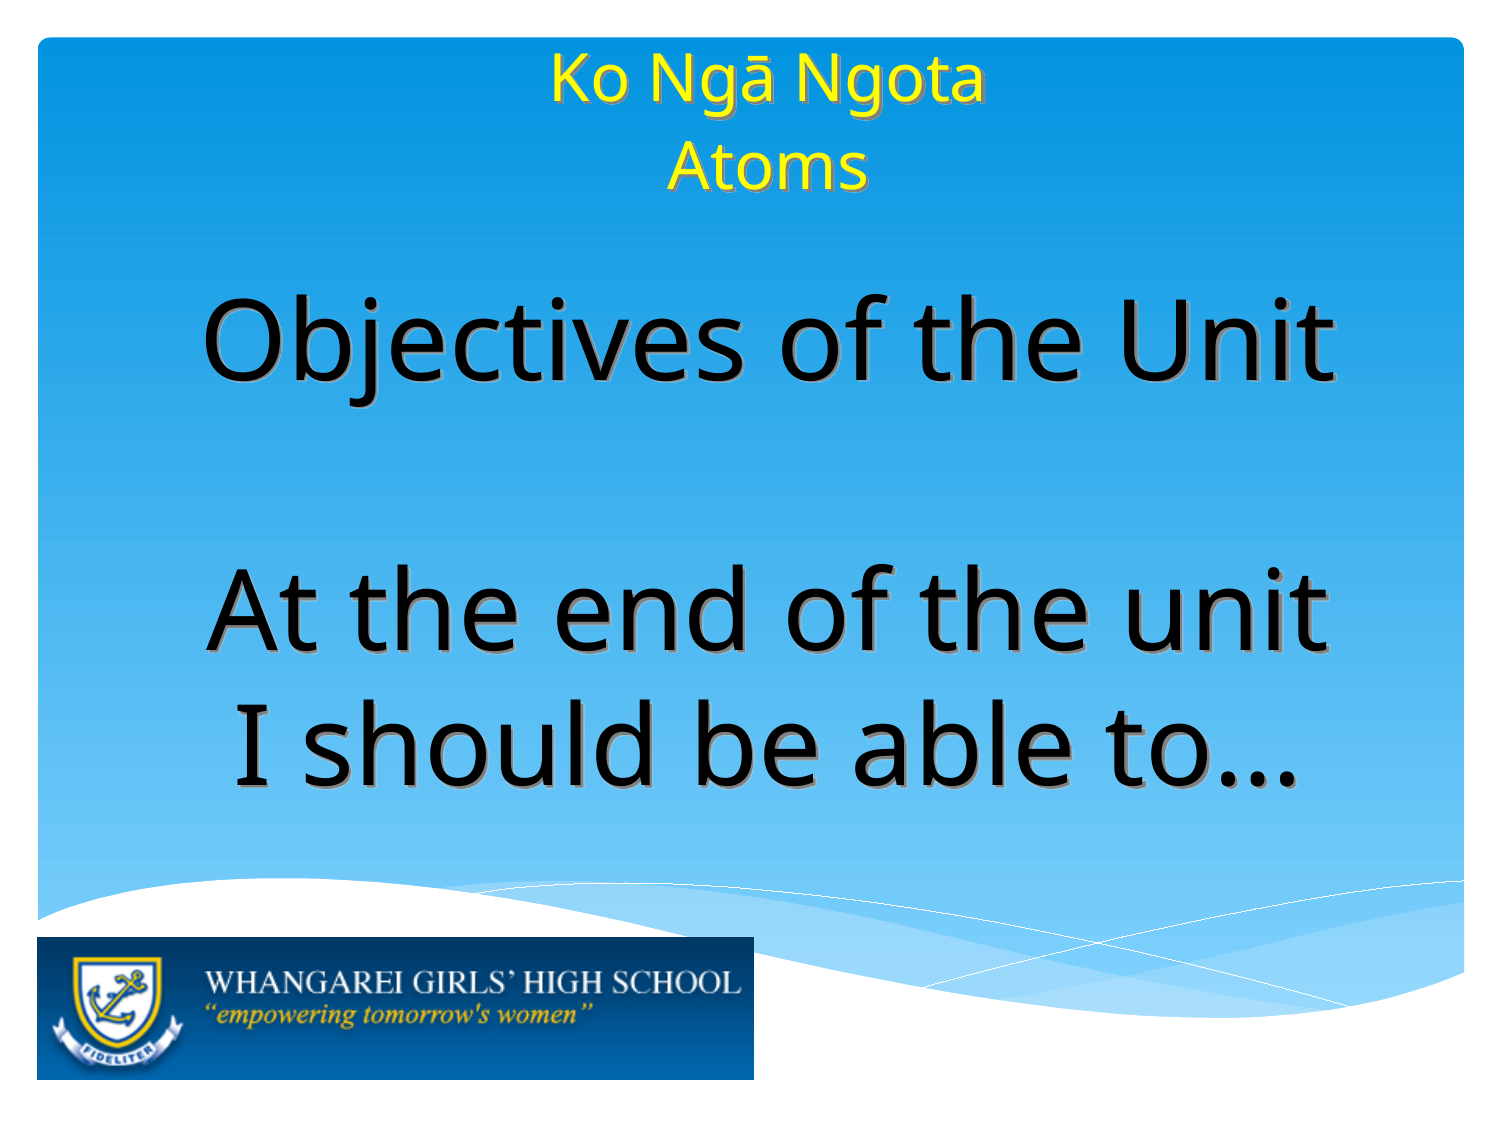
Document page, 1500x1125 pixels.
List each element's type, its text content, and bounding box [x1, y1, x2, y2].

text_box Atoms [162, 112, 1375, 213]
text_box Objectives of the Unit At the end of the unit I should be able to… [162, 213, 1375, 913]
picture [37, 937, 754, 1080]
text_box Ko Ngā Ngota [162, 24, 1375, 112]
